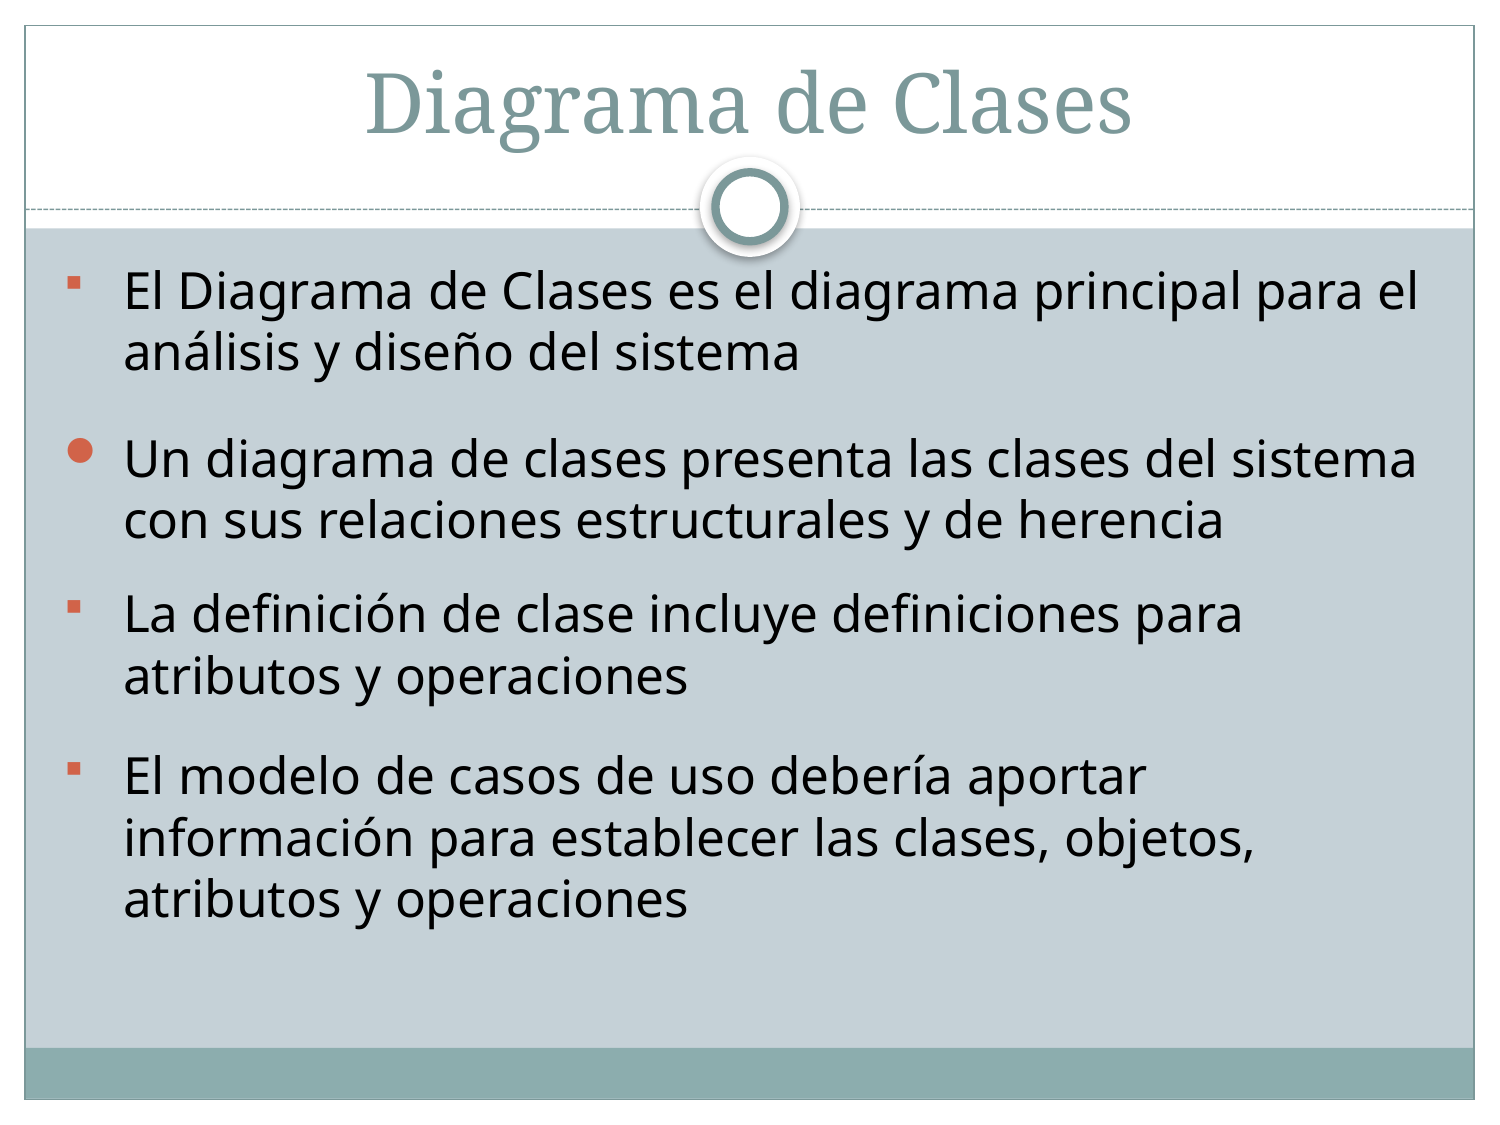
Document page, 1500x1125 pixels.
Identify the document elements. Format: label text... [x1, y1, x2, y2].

list El Diagrama de Clases es el diagrama principal para el análisis y diseño del sistema Un diagrama de clases presenta las clases del sistema con sus relaciones estructurales y de herencia La definición de clase incluye definiciones para atributos y operaciones El modelo de casos de uso debería aportar información para establecer las clases, objetos, atributos y operaciones [49, 250, 1445, 1001]
title Diagrama de Clases [49, 37, 1450, 162]
